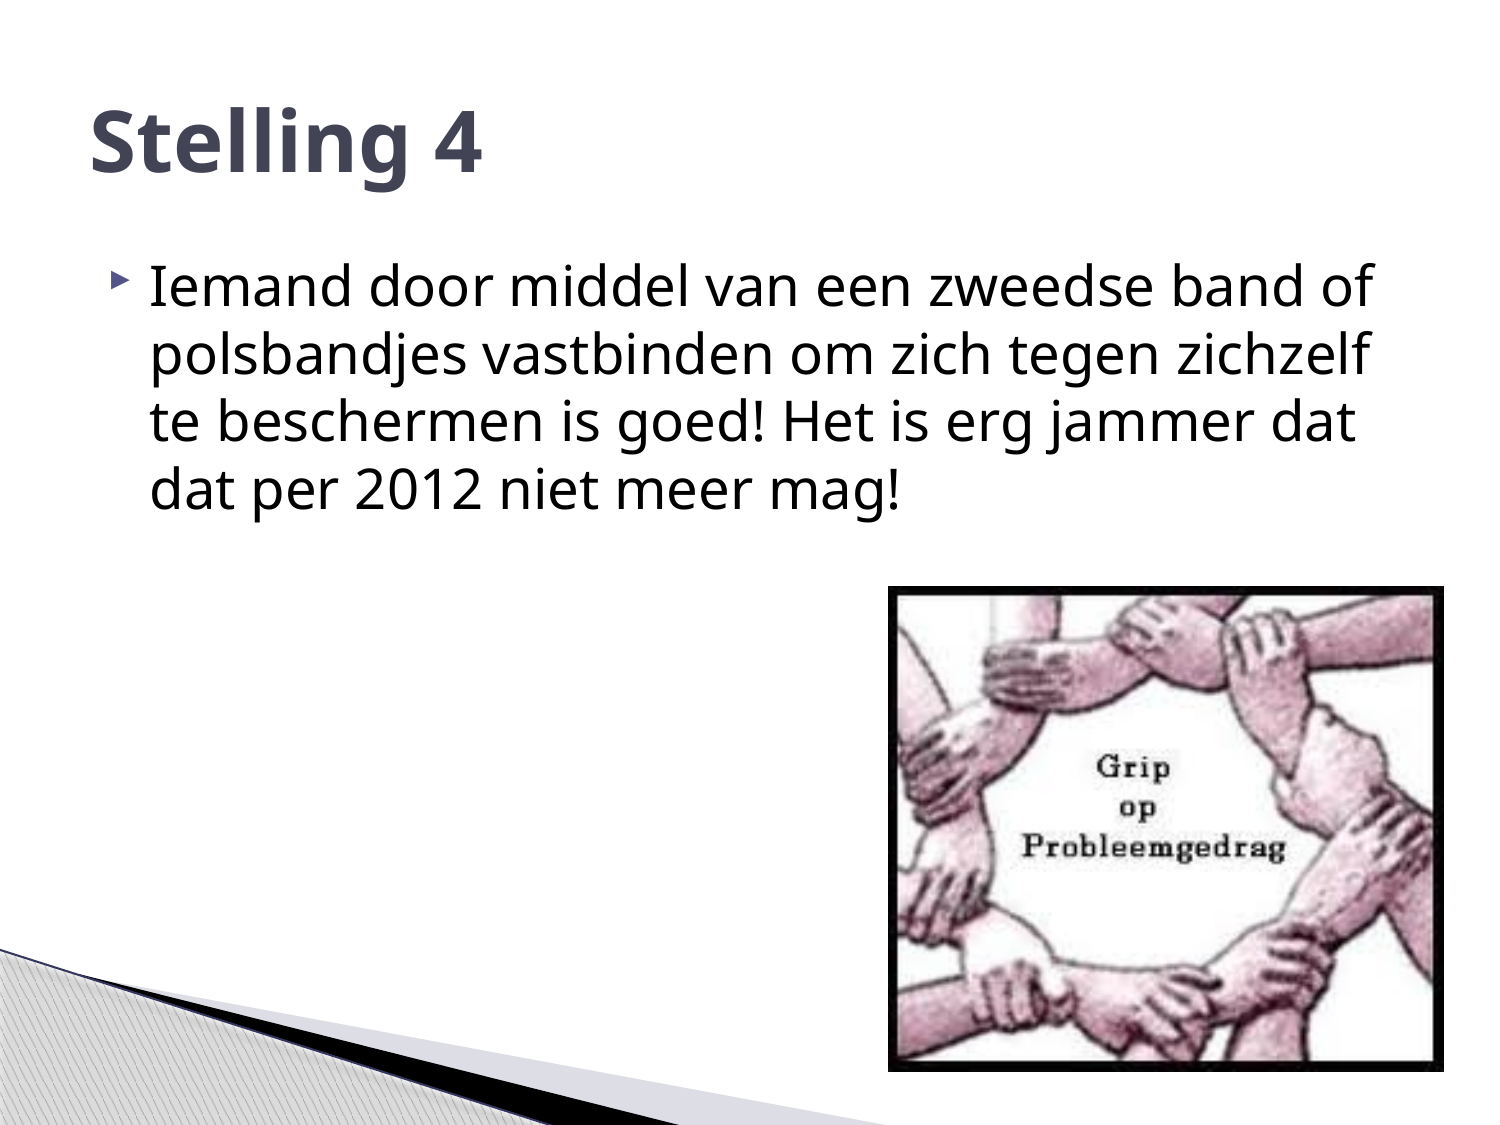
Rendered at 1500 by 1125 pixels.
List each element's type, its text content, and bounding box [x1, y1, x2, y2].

title Stelling 4 [75, 45, 1425, 233]
picture [888, 585, 1444, 1073]
list Iemand door middel van een zweedse band of polsbandjes vastbinden om zich tegen zichzelf te beschermen is goed! Het is erg jammer dat dat per 2012 niet meer mag! [74, 242, 1426, 986]
